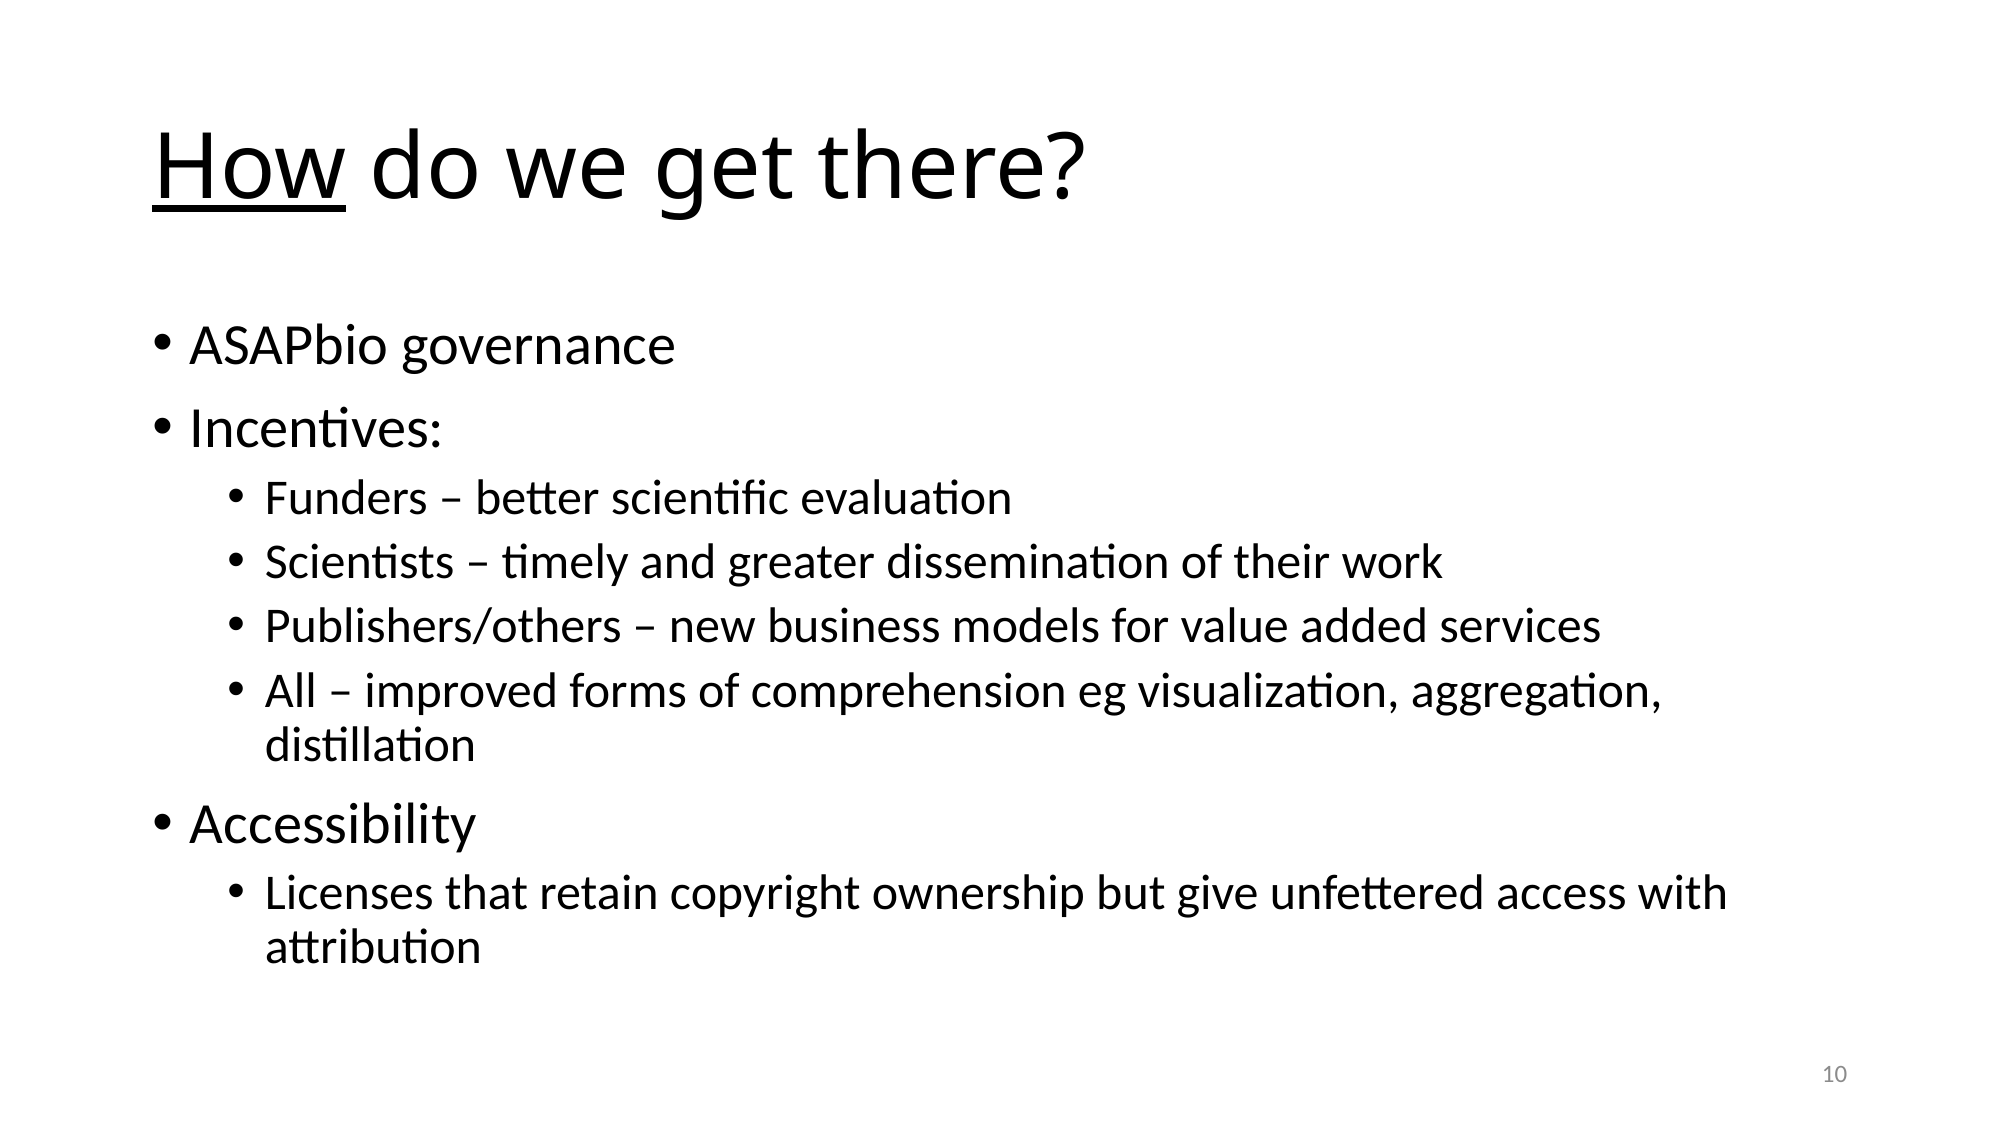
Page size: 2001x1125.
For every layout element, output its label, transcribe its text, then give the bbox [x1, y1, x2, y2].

list ASAPbio governance Incentives: Funders – better scientific evaluation Scientists – timely and greater dissemination of their work Publishers/others – new business models for value added services All – improved forms of comprehension eg visualization, aggregation, distillation Accessibility Licenses that retain copyright ownership but give unfettered access with attribution [137, 306, 1863, 1021]
slide_number 10 [1412, 1042, 1863, 1103]
title How do we get there? [137, 59, 1863, 278]
